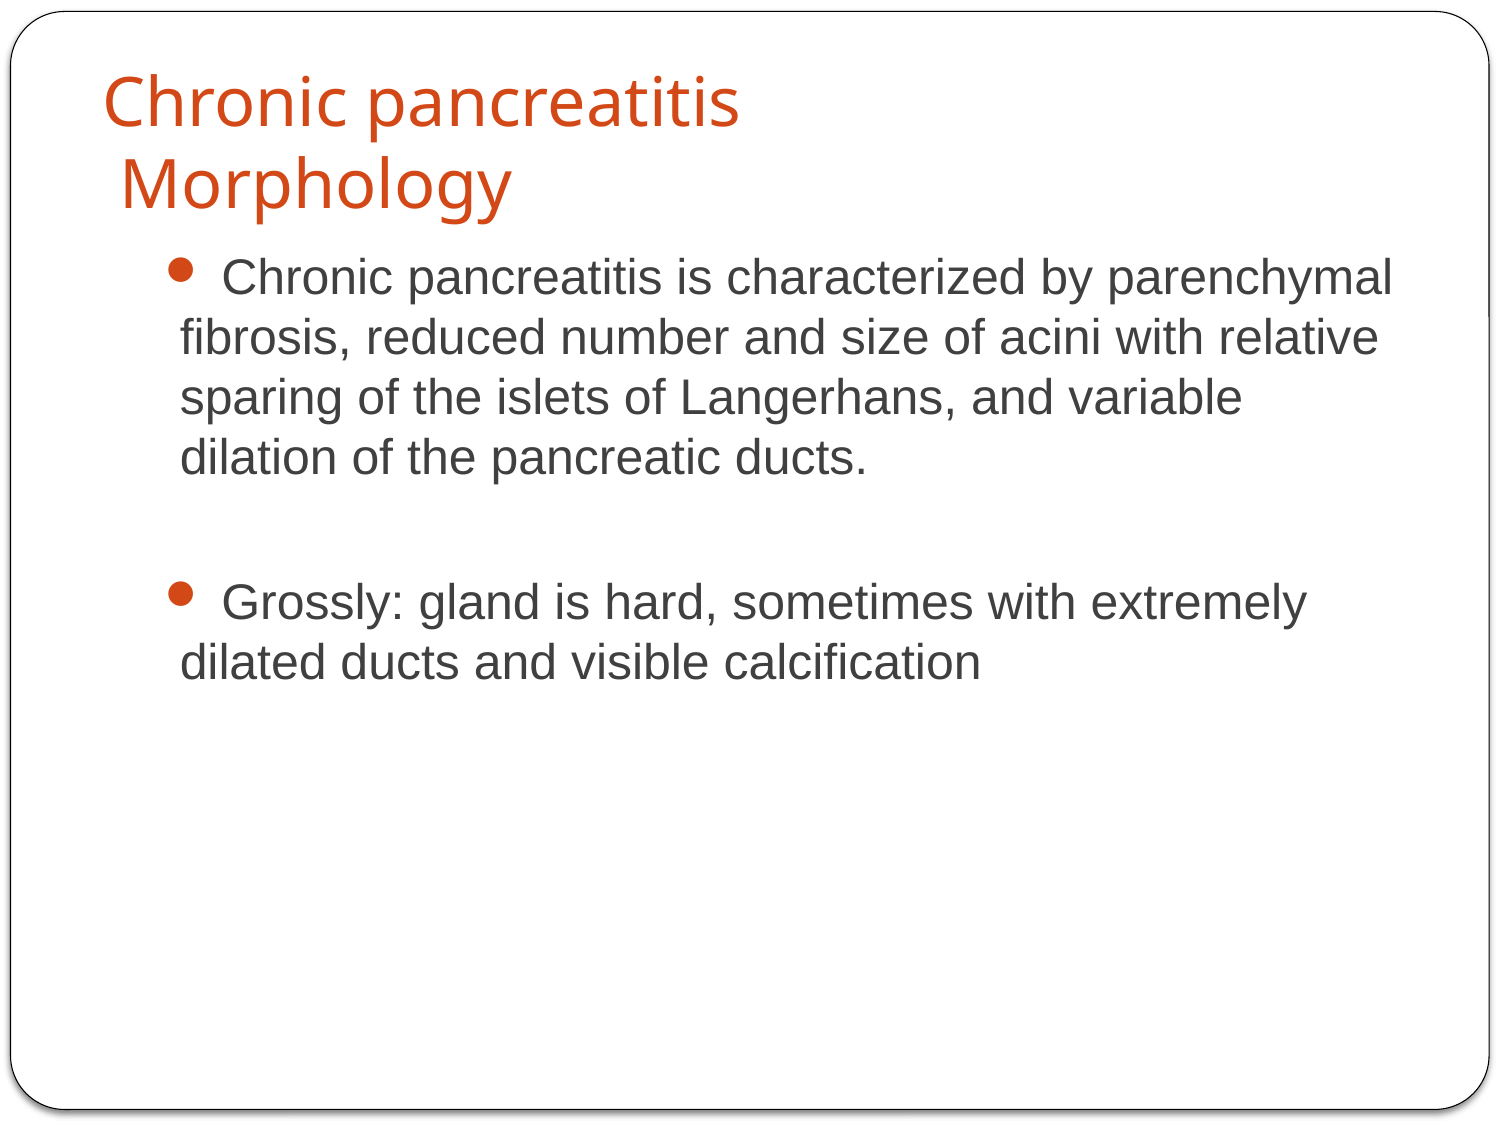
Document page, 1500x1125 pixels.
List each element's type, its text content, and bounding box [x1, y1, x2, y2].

title Chronic pancreatitis Morphology [87, 50, 1363, 238]
list Chronic pancreatitis is characterized by parenchymal fibrosis, reduced number and size of acini with relative sparing of the islets of Langerhans, and variable dilation of the pancreatic ducts. Grossly: gland is hard, sometimes with extremely dilated ducts and visible calcification [150, 237, 1425, 988]
